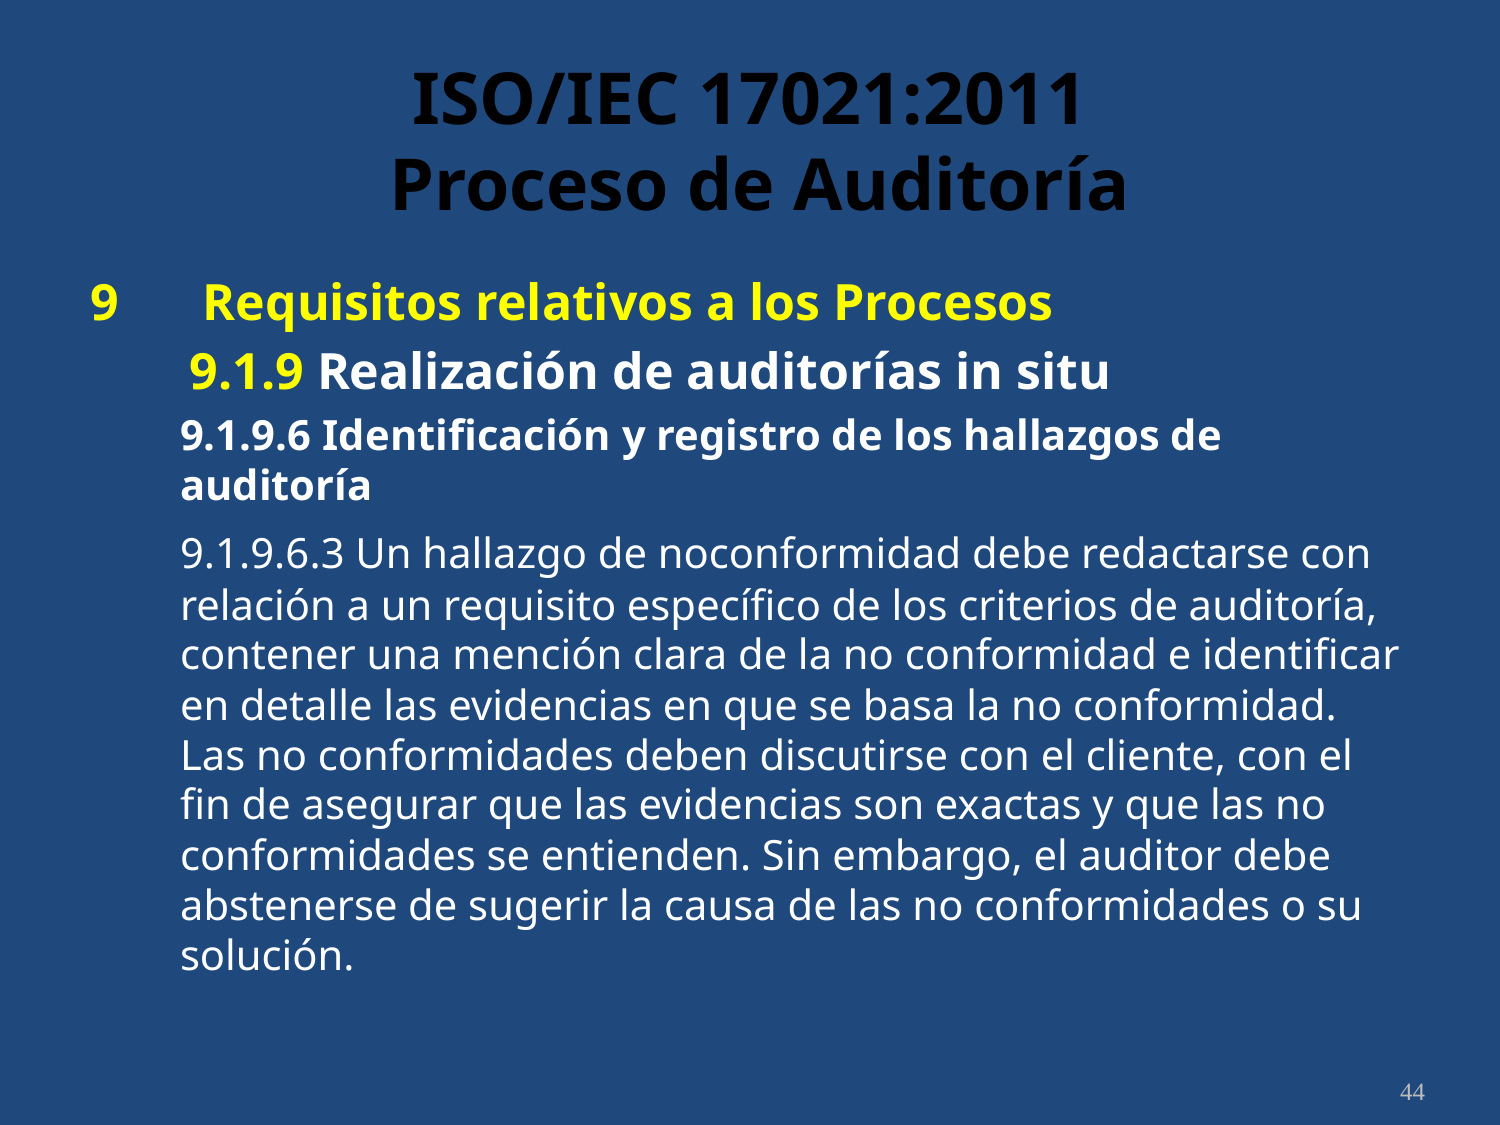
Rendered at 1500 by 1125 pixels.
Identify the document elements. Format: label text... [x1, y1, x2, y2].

slide_number 44 [1299, 1052, 1425, 1113]
list 9 Requisitos relativos a los Procesos 9.1.9 Realización de auditorías in situ 9.1.9.6 Identificación y registro de los hallazgos de auditoría 9.1.9.6.3 Un hallazgo de noconformidad debe redactarse con relación a un requisito específico de los criterios de auditoría, contener una mención clara de la no conformidad e identificar en detalle las evidencias en que se basa la no conformidad. Las no conformidades deben discutirse con el cliente, con el fin de asegurar que las evidencias son exactas y que las no conformidades se entienden. Sin embargo, el auditor debe abstenerse de sugerir la causa de las no conformidades o su solución. [74, 262, 1426, 1036]
title ISO/IEC 17021:2011 Proceso de Auditoría [75, 45, 1425, 233]
